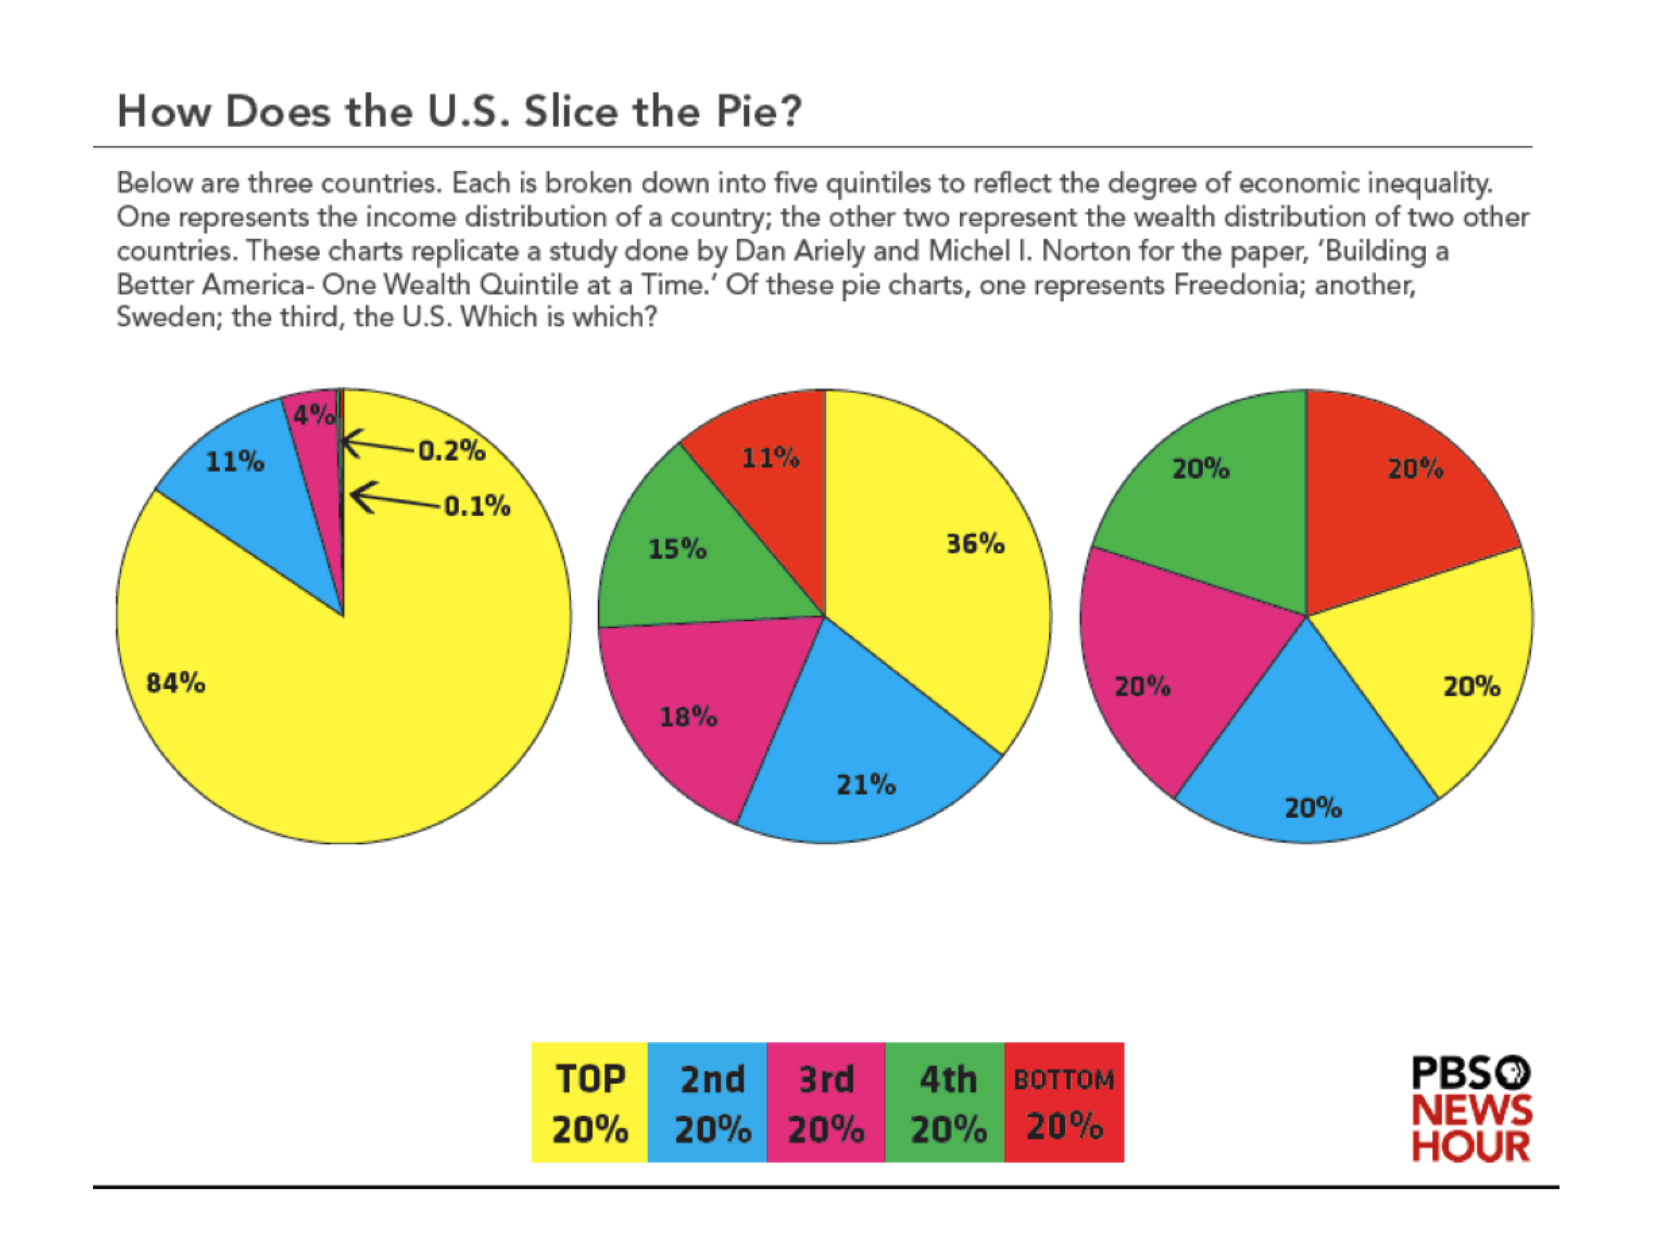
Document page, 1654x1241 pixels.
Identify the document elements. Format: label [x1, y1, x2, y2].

picture [92, 48, 1561, 1192]
